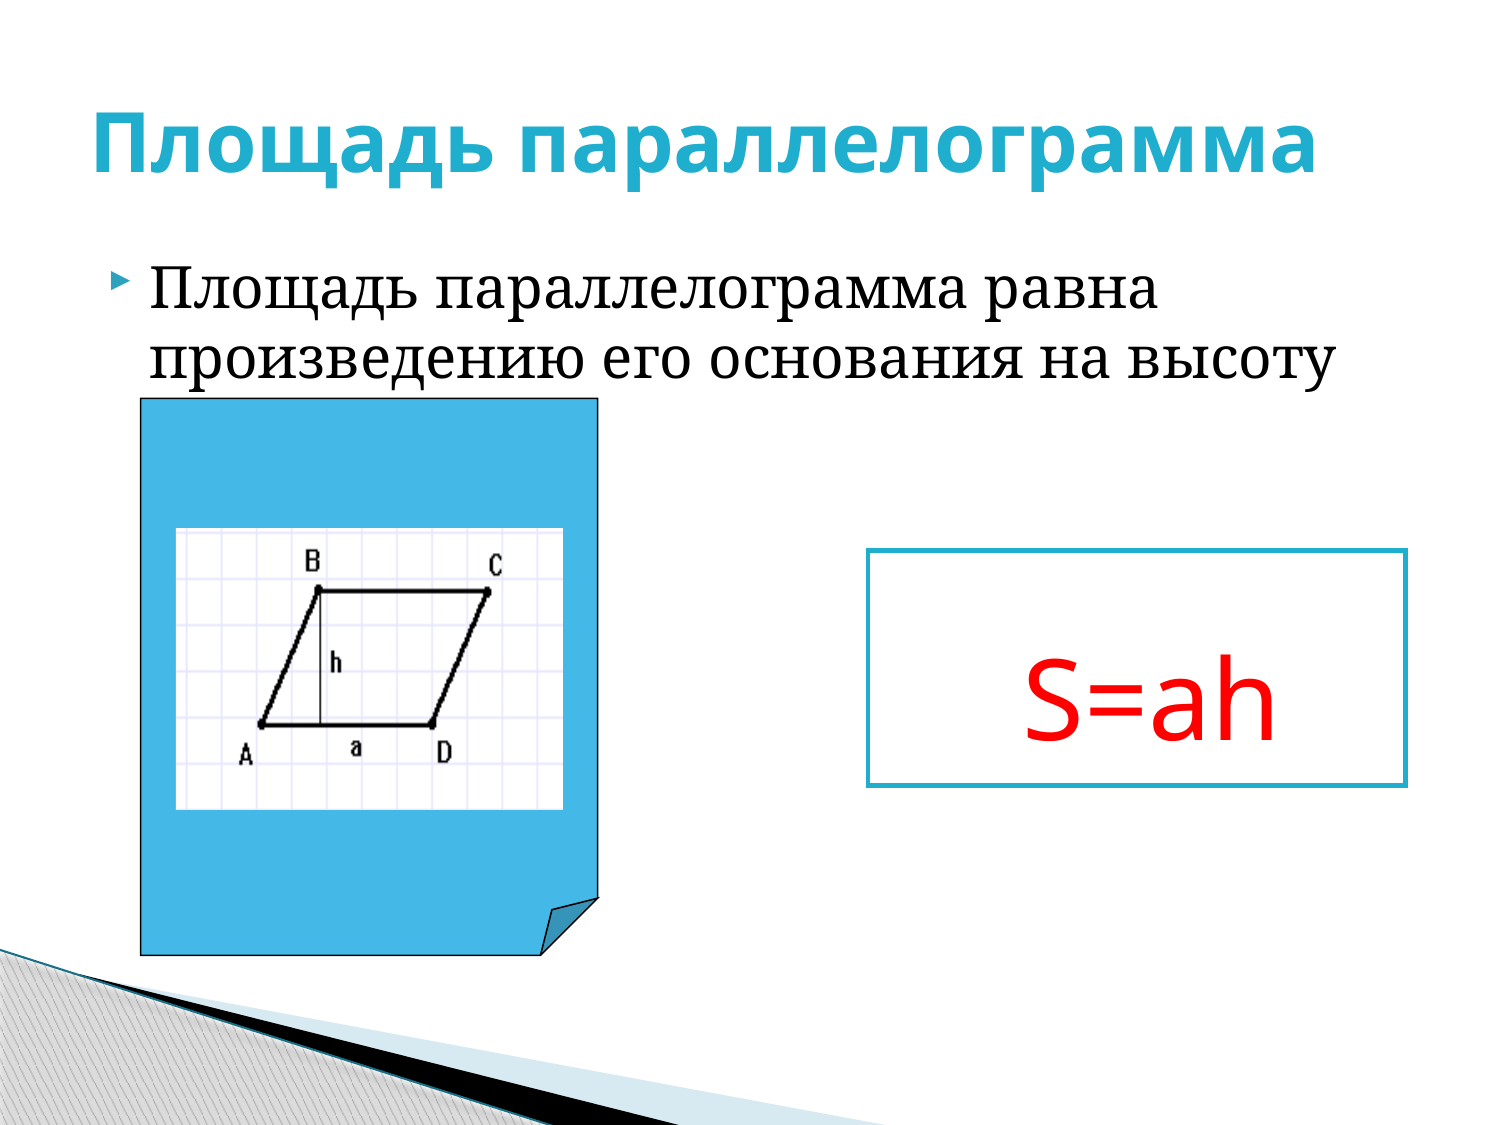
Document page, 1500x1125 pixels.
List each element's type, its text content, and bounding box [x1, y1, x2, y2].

list Площадь параллелограмма равна произведению его основания на высоту [75, 243, 1425, 986]
title Площадь параллелограмма [75, 45, 1425, 233]
text_box S=ah [1007, 621, 1325, 771]
text_box [868, 550, 1406, 786]
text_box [140, 398, 598, 956]
